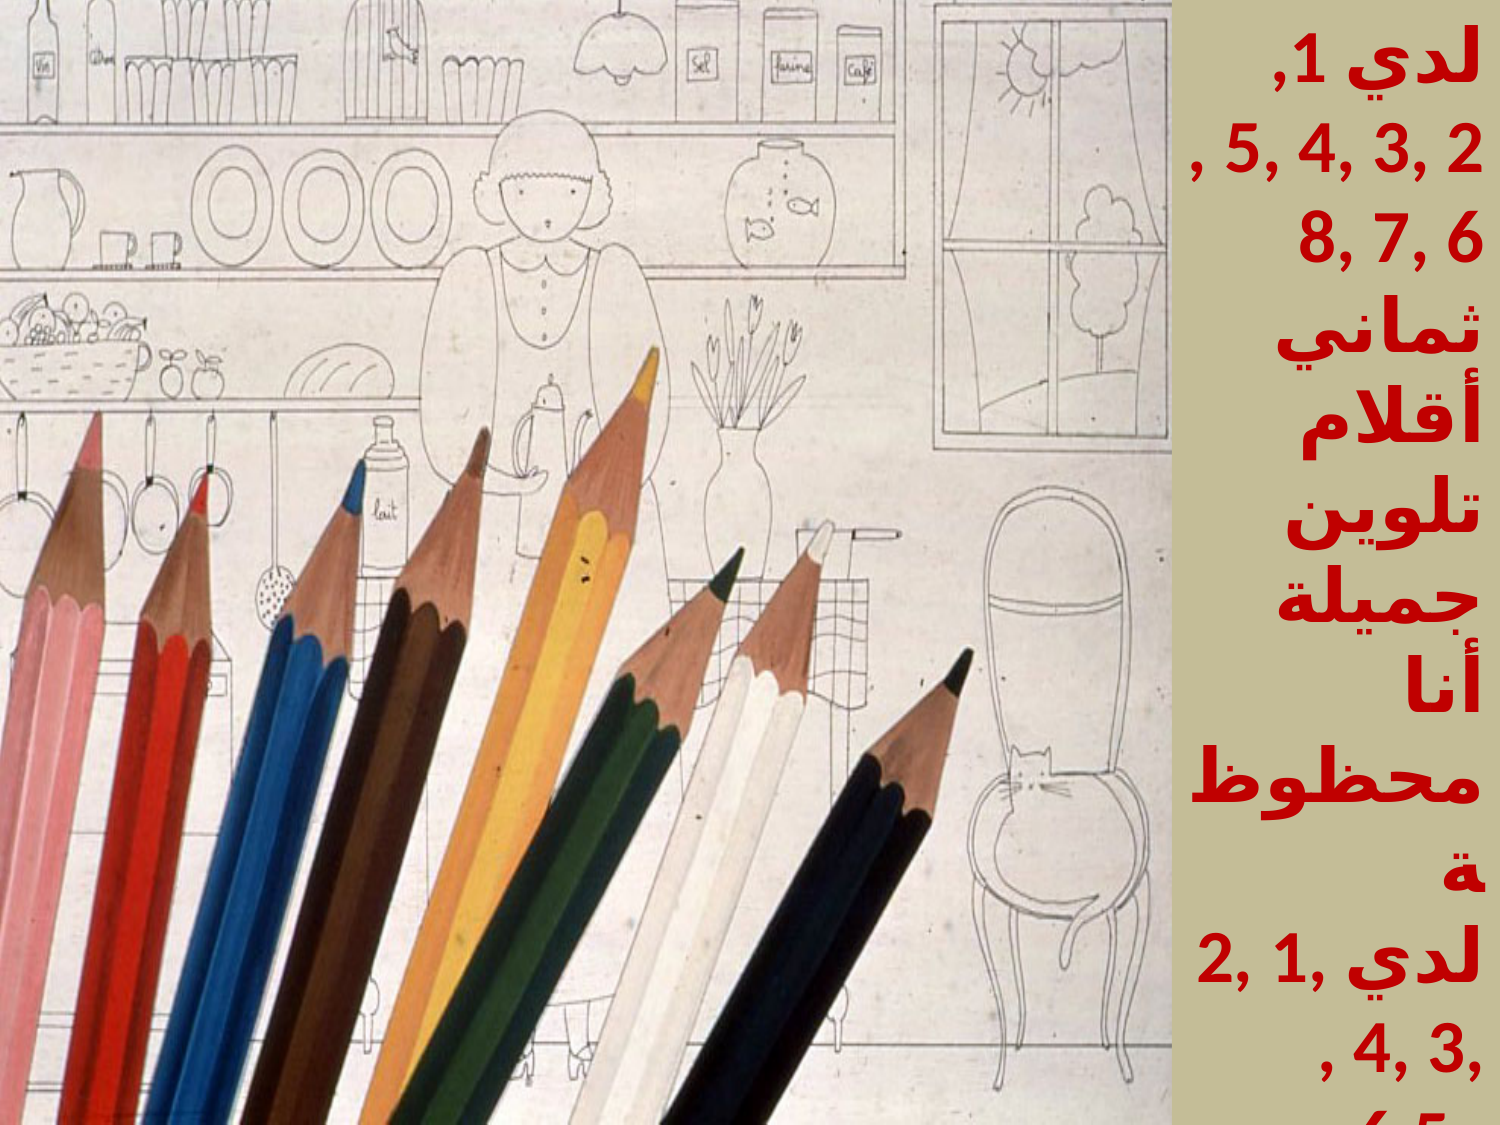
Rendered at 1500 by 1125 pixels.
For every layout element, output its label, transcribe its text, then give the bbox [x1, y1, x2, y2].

picture [0, 0, 1173, 1125]
text_box لدي 1, 2 ,3 ,4 ,5 ,6 ,7 ,8 ثماني أقلام تلوين جميلة أنا محظوظة لدي ,1 ,2 ,3 ,4 , 6,5 أقلام تلوين جميلة بأي منها سأبدأ؟ [1173, 0, 1500, 1125]
